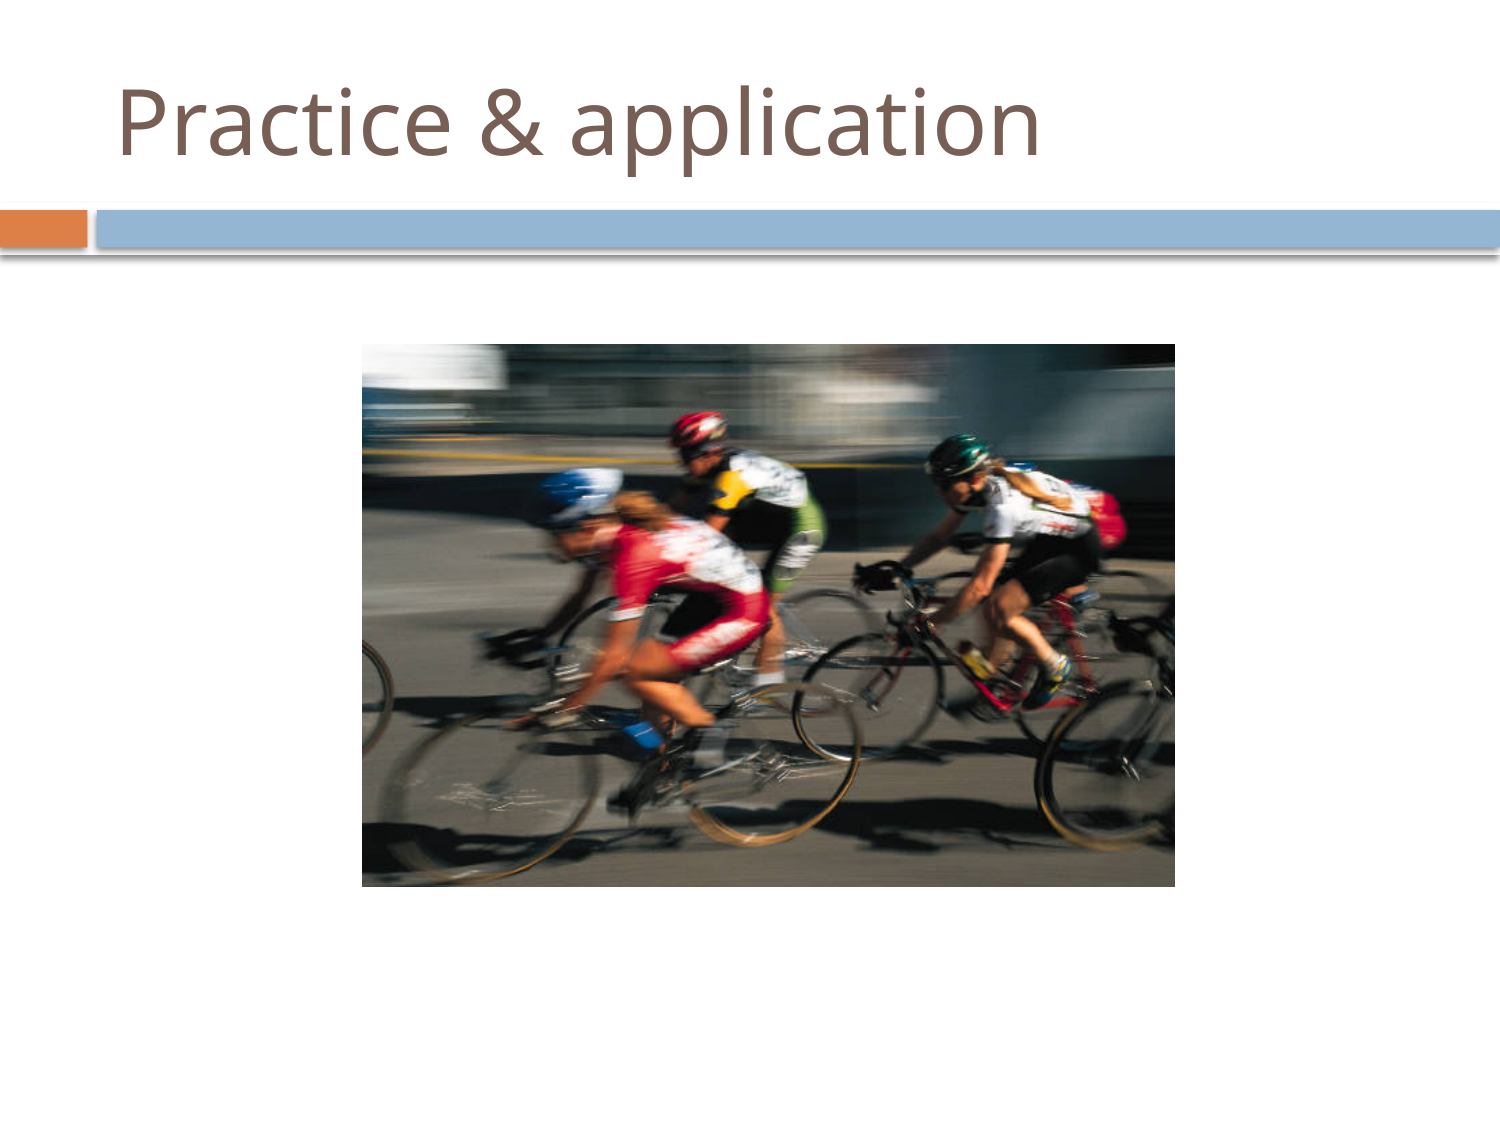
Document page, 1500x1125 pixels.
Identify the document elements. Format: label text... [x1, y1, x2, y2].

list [362, 137, 1176, 1094]
title Practice & application [99, 37, 1438, 200]
